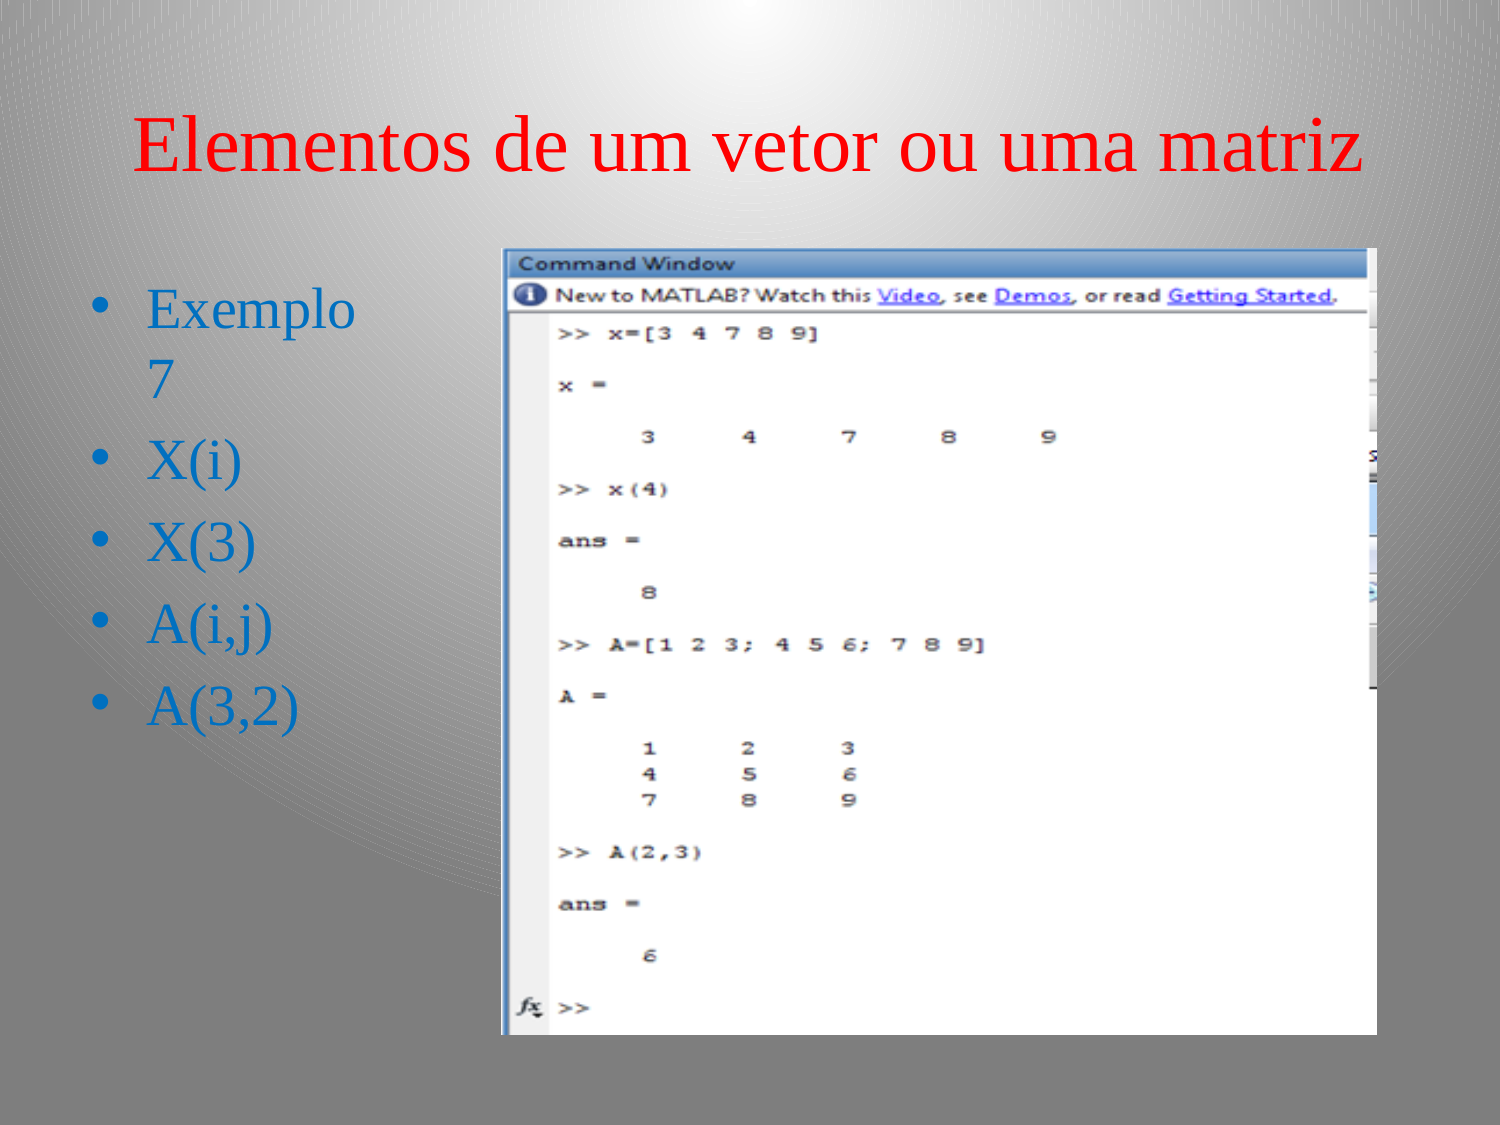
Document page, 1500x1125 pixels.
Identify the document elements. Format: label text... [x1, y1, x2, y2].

list Exemplo 7 X(i) X(3) A(i,j) A(3,2) [75, 262, 408, 1005]
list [501, 247, 1377, 1036]
title Elementos de um vetor ou uma matriz [75, 45, 1425, 233]
